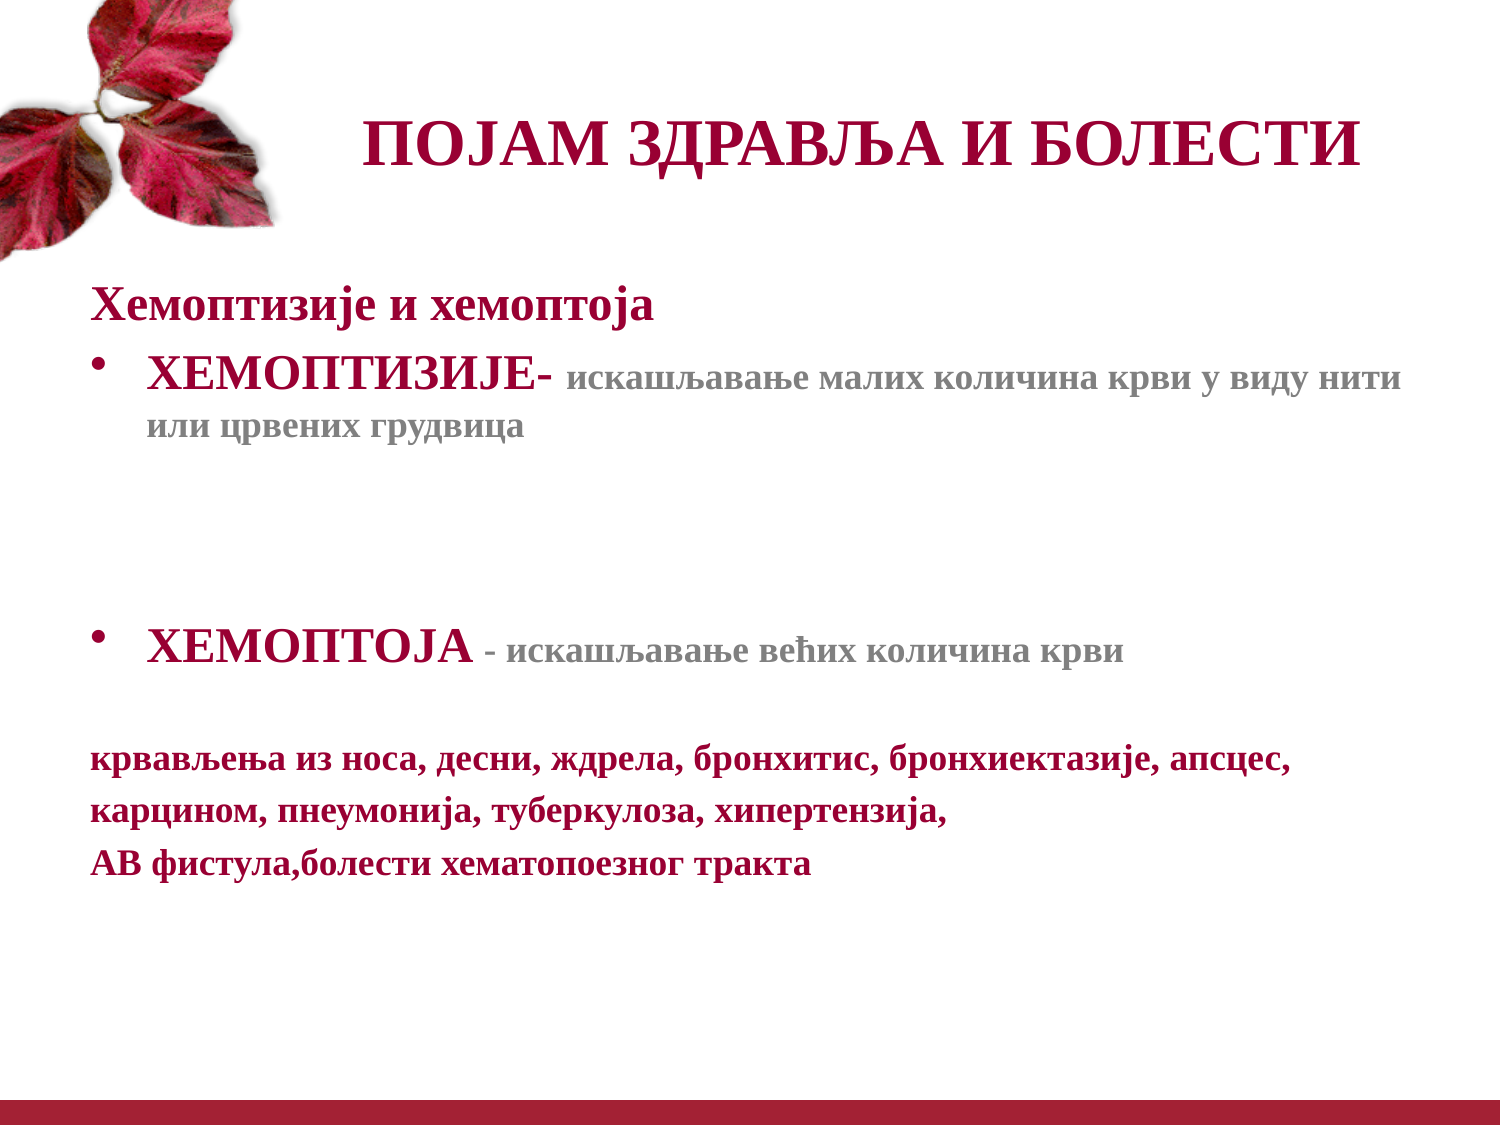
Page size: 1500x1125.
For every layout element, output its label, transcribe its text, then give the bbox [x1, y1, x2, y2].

list Хемоптизије и хемоптоја ХЕМОПТИЗИЈЕ- искашљавање малих количина крви у виду нити или црвених грудвица ХЕМОПТОЈА - искашљавање већих количина крви крвављења из носа, десни, ждрела, бронхитис, бронхиектазије, апсцес, карцином, пнеумонија, туберкулоза, хипертензија, АВ фистула,болести хематопоезног тракта [74, 262, 1426, 1006]
title ПОЈАМ ЗДРАВЉА И БОЛЕСТИ [289, 44, 1436, 233]
picture [0, 0, 295, 273]
